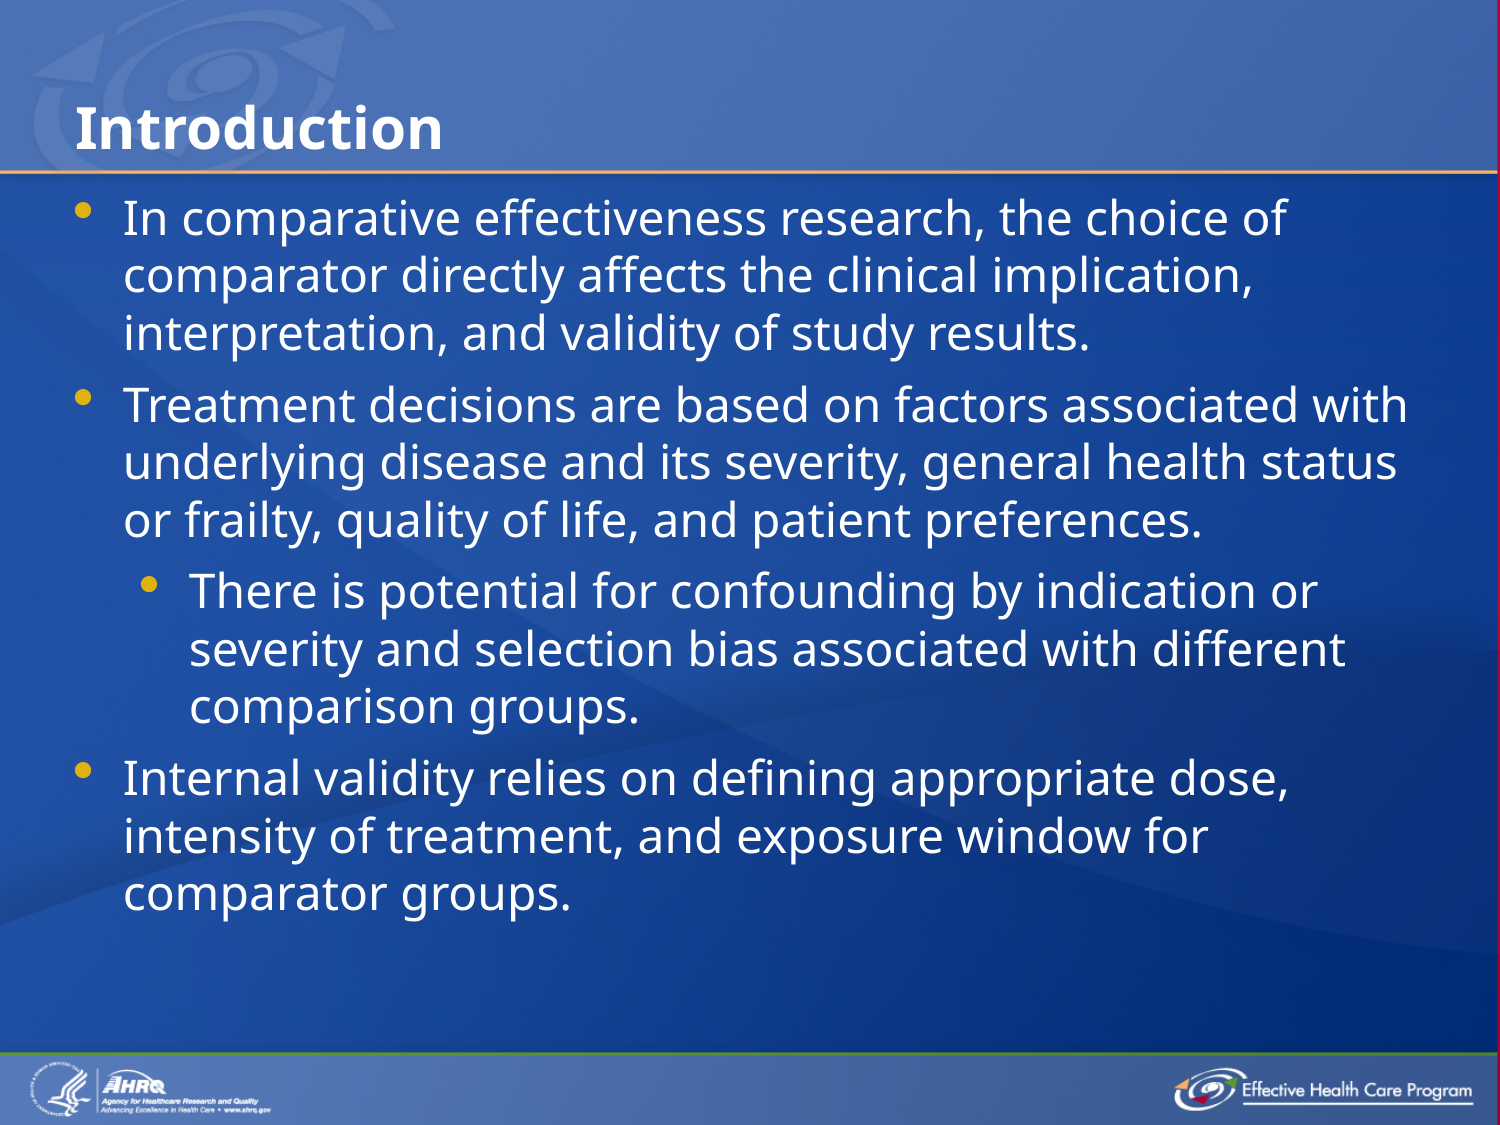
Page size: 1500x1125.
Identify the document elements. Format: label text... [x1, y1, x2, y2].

list In comparative effectiveness research, the choice of comparator directly affects the clinical implication, interpretation, and validity of study results. Treatment decisions are based on factors associated with underlying disease and its severity, general health status or frailty, quality of life, and patient preferences. There is potential for confounding by indication or severity and selection bias associated with different comparison groups. Internal validity relies on defining appropriate dose, intensity of treatment, and exposure window for comparator groups. [75, 187, 1425, 980]
title Introduction [75, 21, 1425, 163]
picture [0, 0, 1500, 1125]
